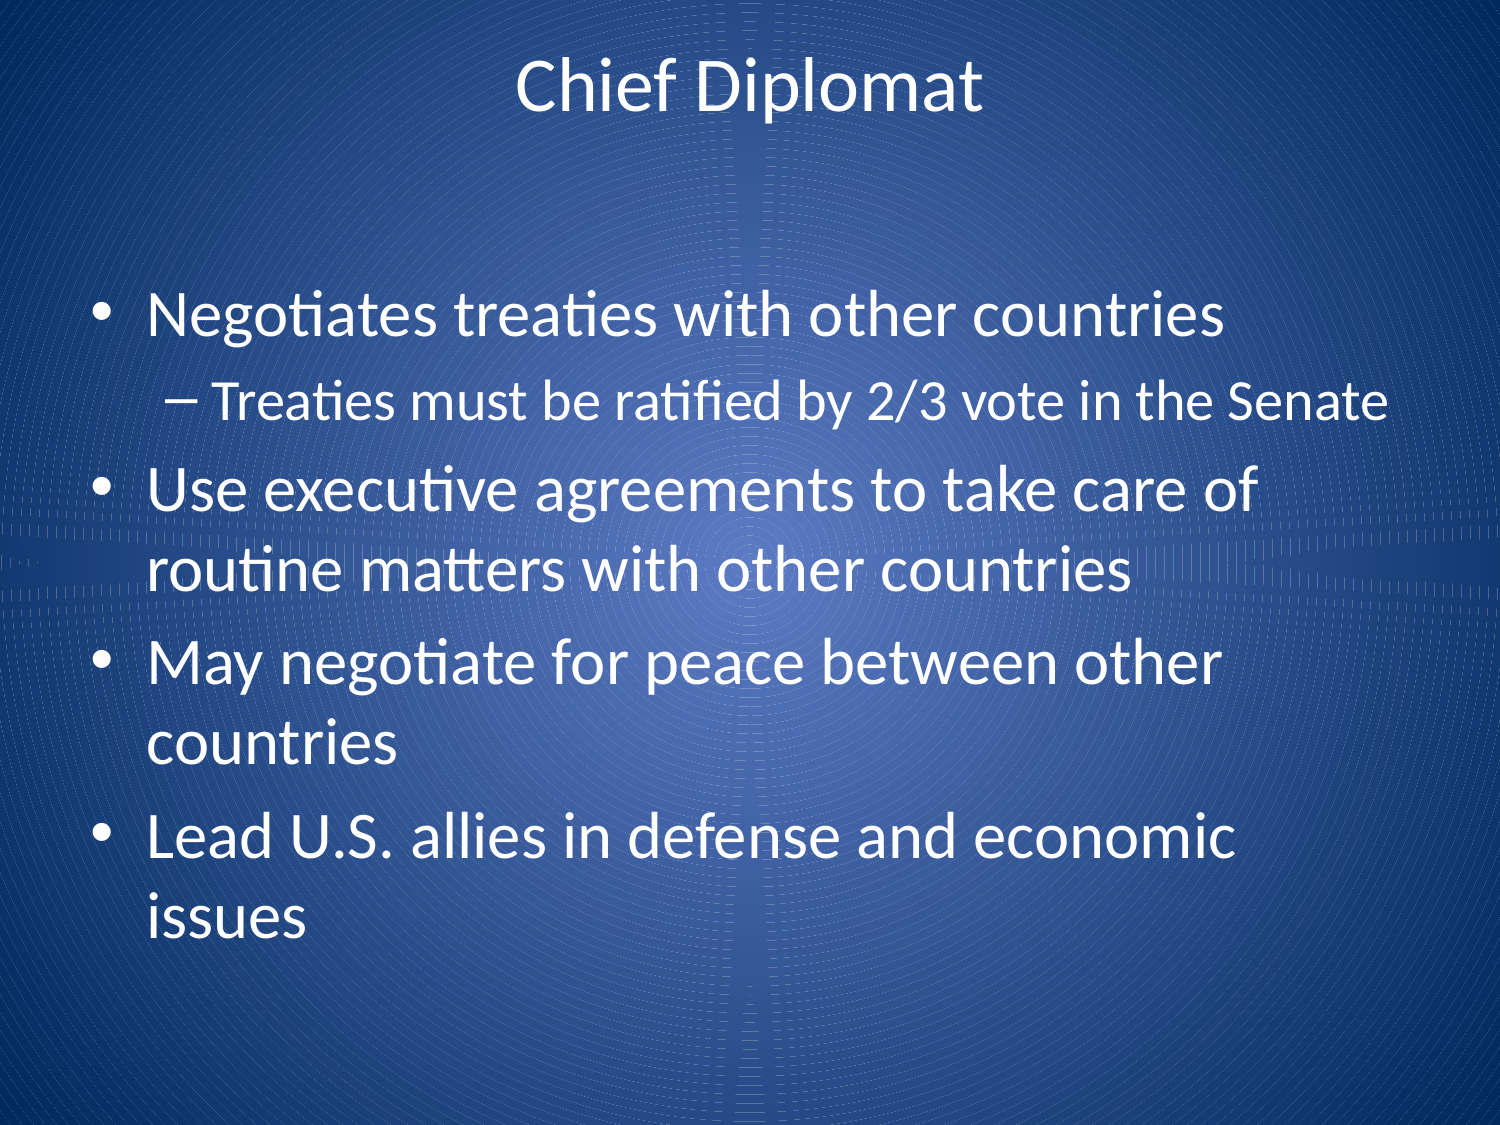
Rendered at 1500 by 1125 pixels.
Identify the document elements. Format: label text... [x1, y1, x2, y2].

title Chief Diplomat [75, 24, 1425, 213]
list Negotiates treaties with other countries Treaties must be ratified by 2/3 vote in the Senate Use executive agreements to take care of routine matters with other countries May negotiate for peace between other countries Lead U.S. allies in defense and economic issues [75, 262, 1425, 1005]
